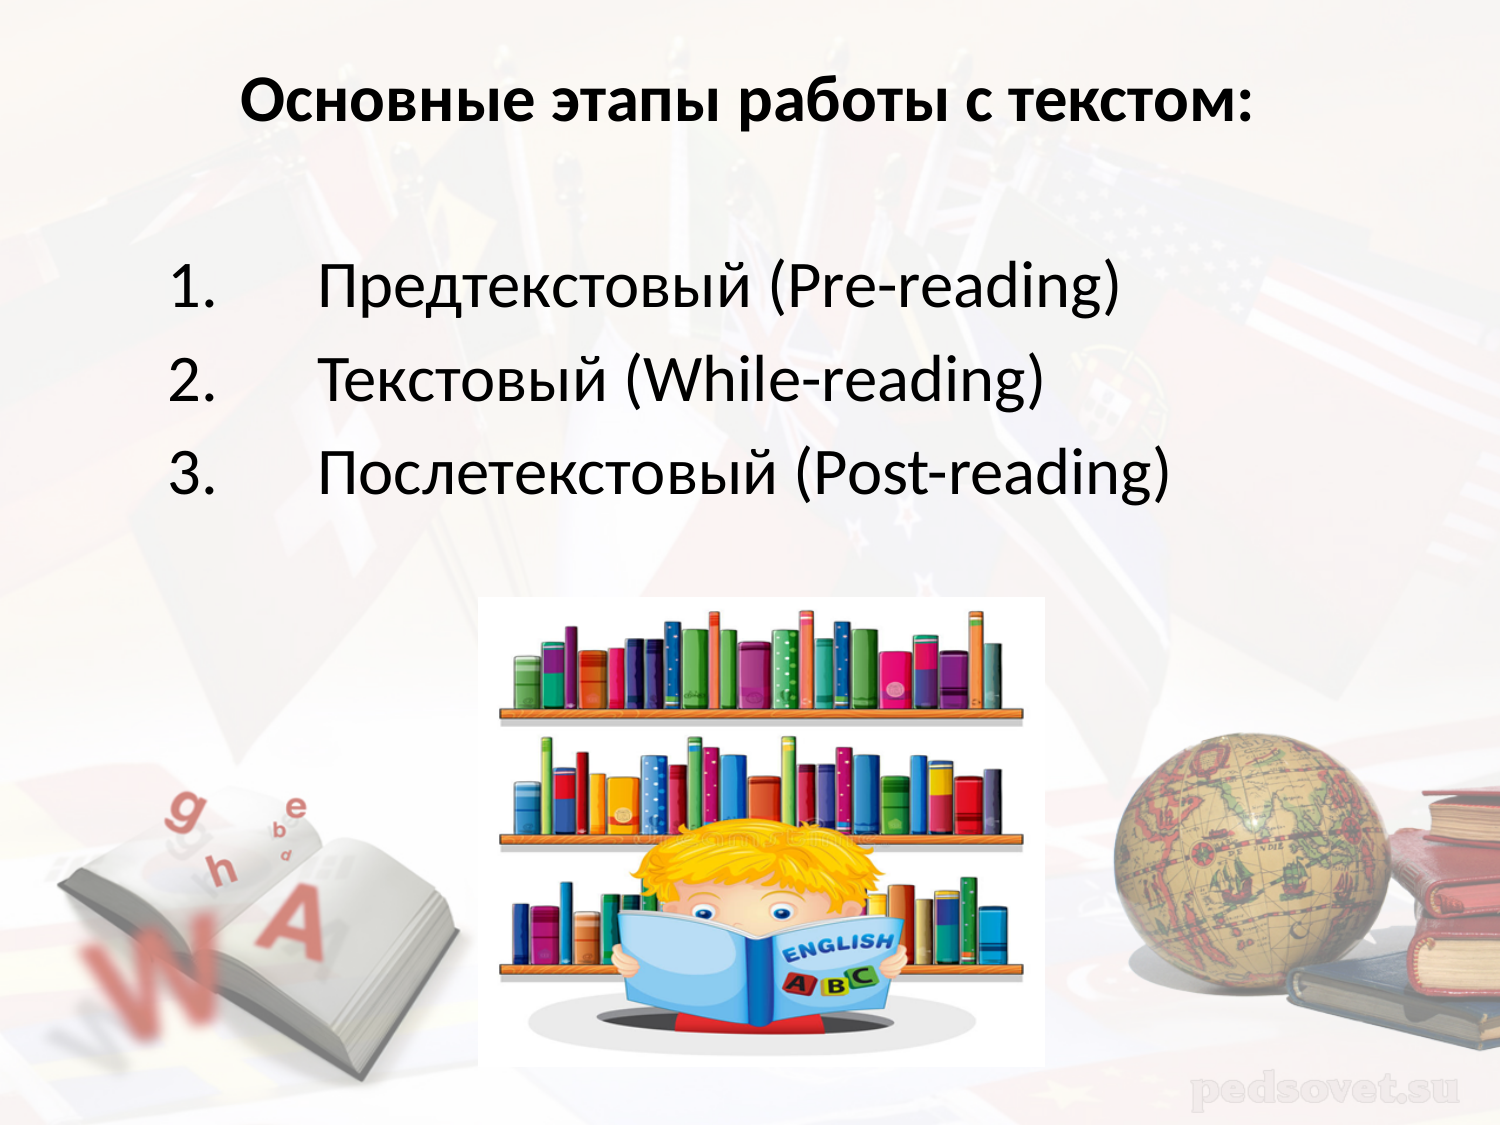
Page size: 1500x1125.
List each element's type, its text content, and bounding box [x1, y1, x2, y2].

picture [477, 597, 1045, 1067]
list Основные этапы работы с текстом: 1. Предтекстовый (Pre-reading) 2. Текстовый (While-reading) 3. Послетекстовый (Post-reading) [152, 46, 1359, 610]
